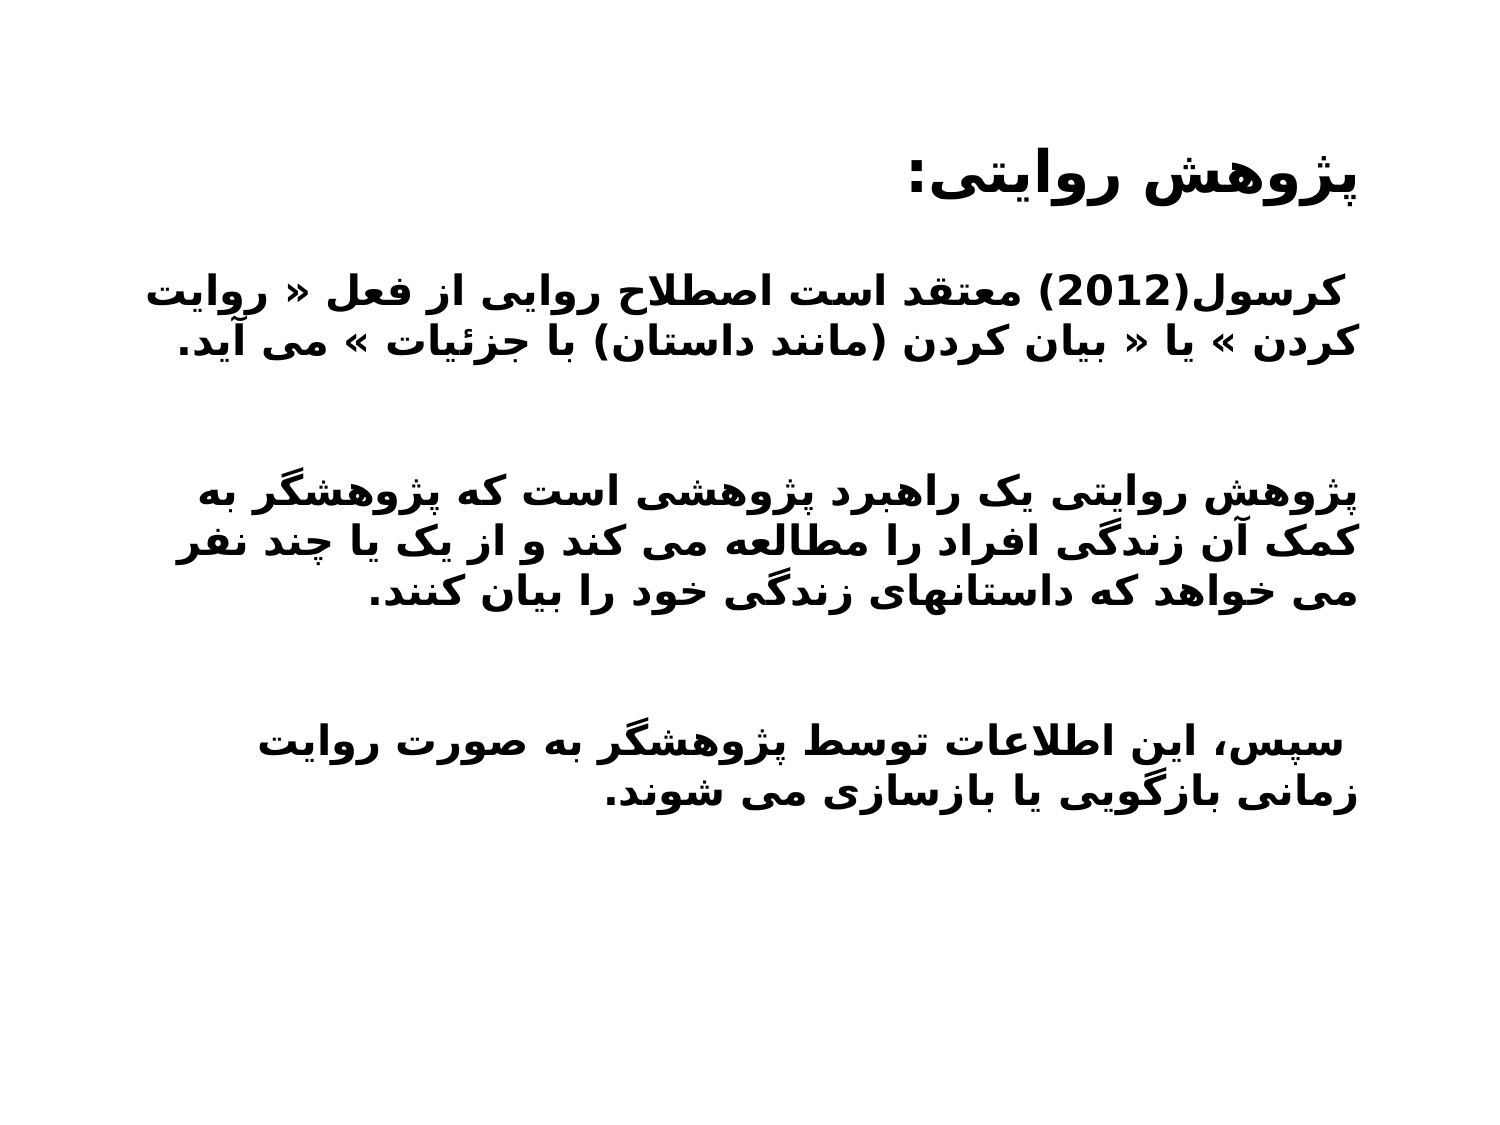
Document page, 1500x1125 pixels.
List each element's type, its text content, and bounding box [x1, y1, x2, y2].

title پژوهش روایتی: کرسول(2012) معتقد است اصطلاح روایی از فعل « روایت کردن » یا « بیان کردن (مانند داستان) با جزئیات » می آید. پژوهش روایتی یک راهبرد پژوهشی است که پژوهشگر به کمک آن زندگی افراد را مطالعه می کند و از یک یا چند نفر می خواهد که داستانهای زندگی خود را بیان کنند. سپس، این اطلاعات توسط پژوهشگر به صورت روایت زمانی بازگویی یا بازسازی می شوند. [125, 375, 1375, 763]
